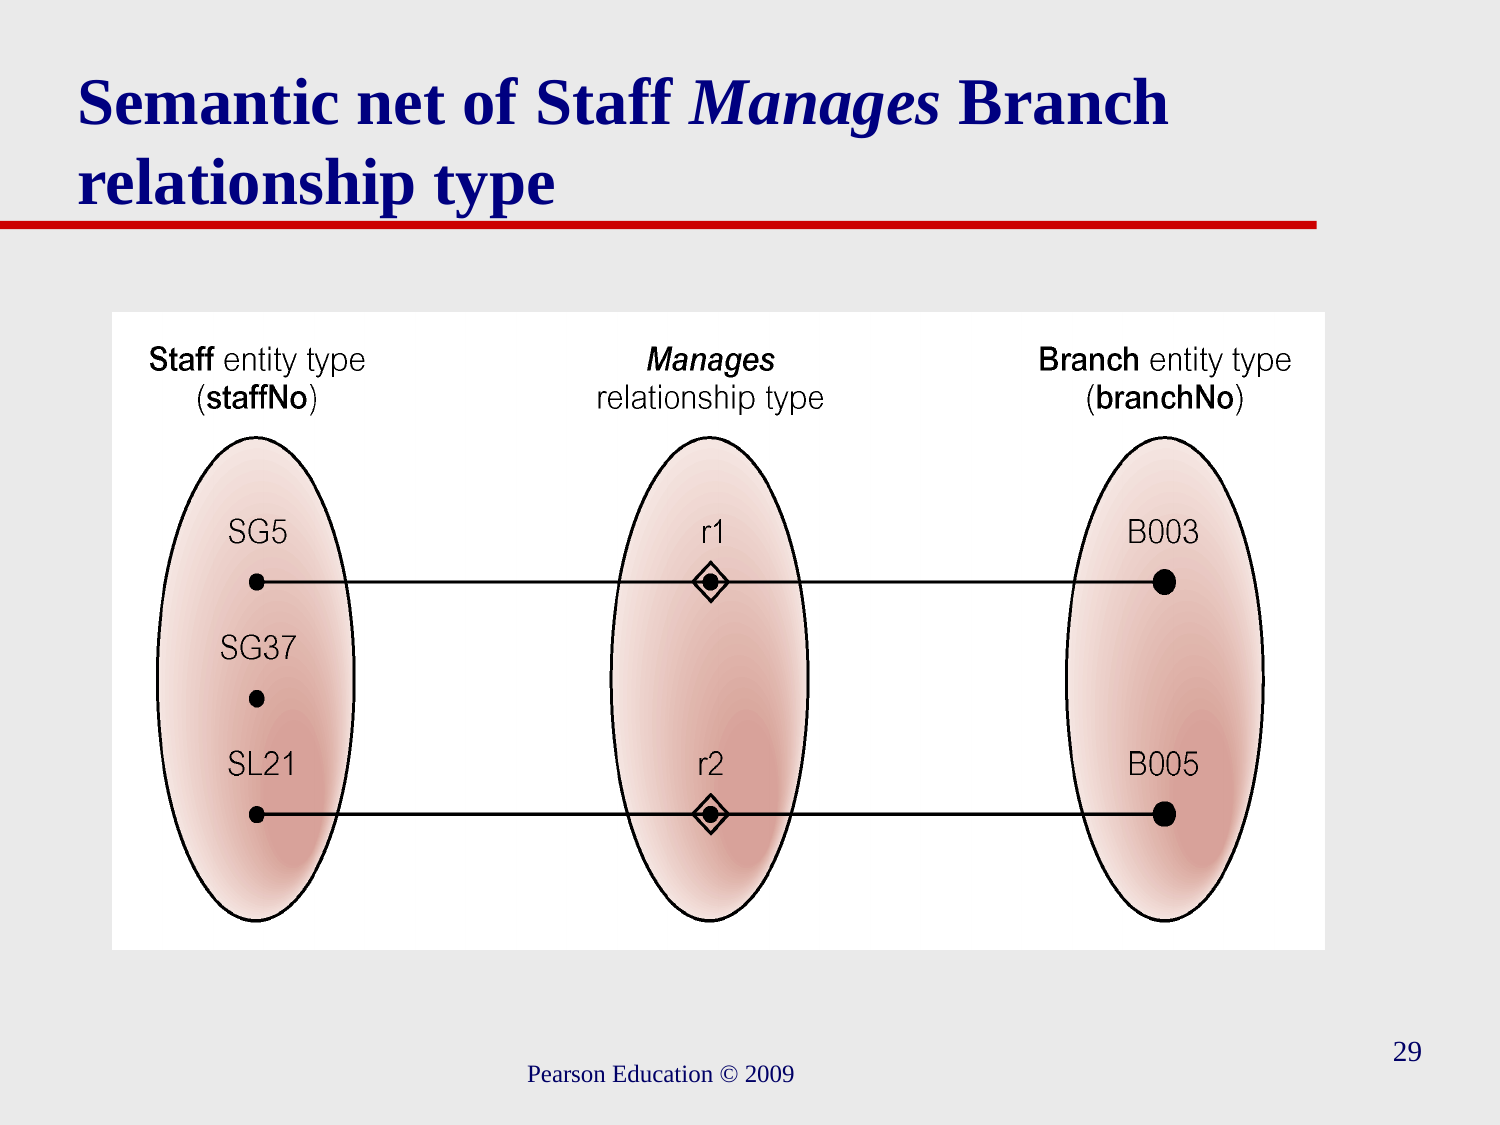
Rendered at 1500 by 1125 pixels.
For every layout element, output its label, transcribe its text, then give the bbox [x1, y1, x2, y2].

title Semantic net of Staff Manages Branch relationship type [62, 43, 1338, 226]
picture [112, 312, 1326, 951]
slide_number 29 [1125, 1012, 1438, 1088]
text_box Pearson Education © 2009 [512, 1050, 1038, 1095]
